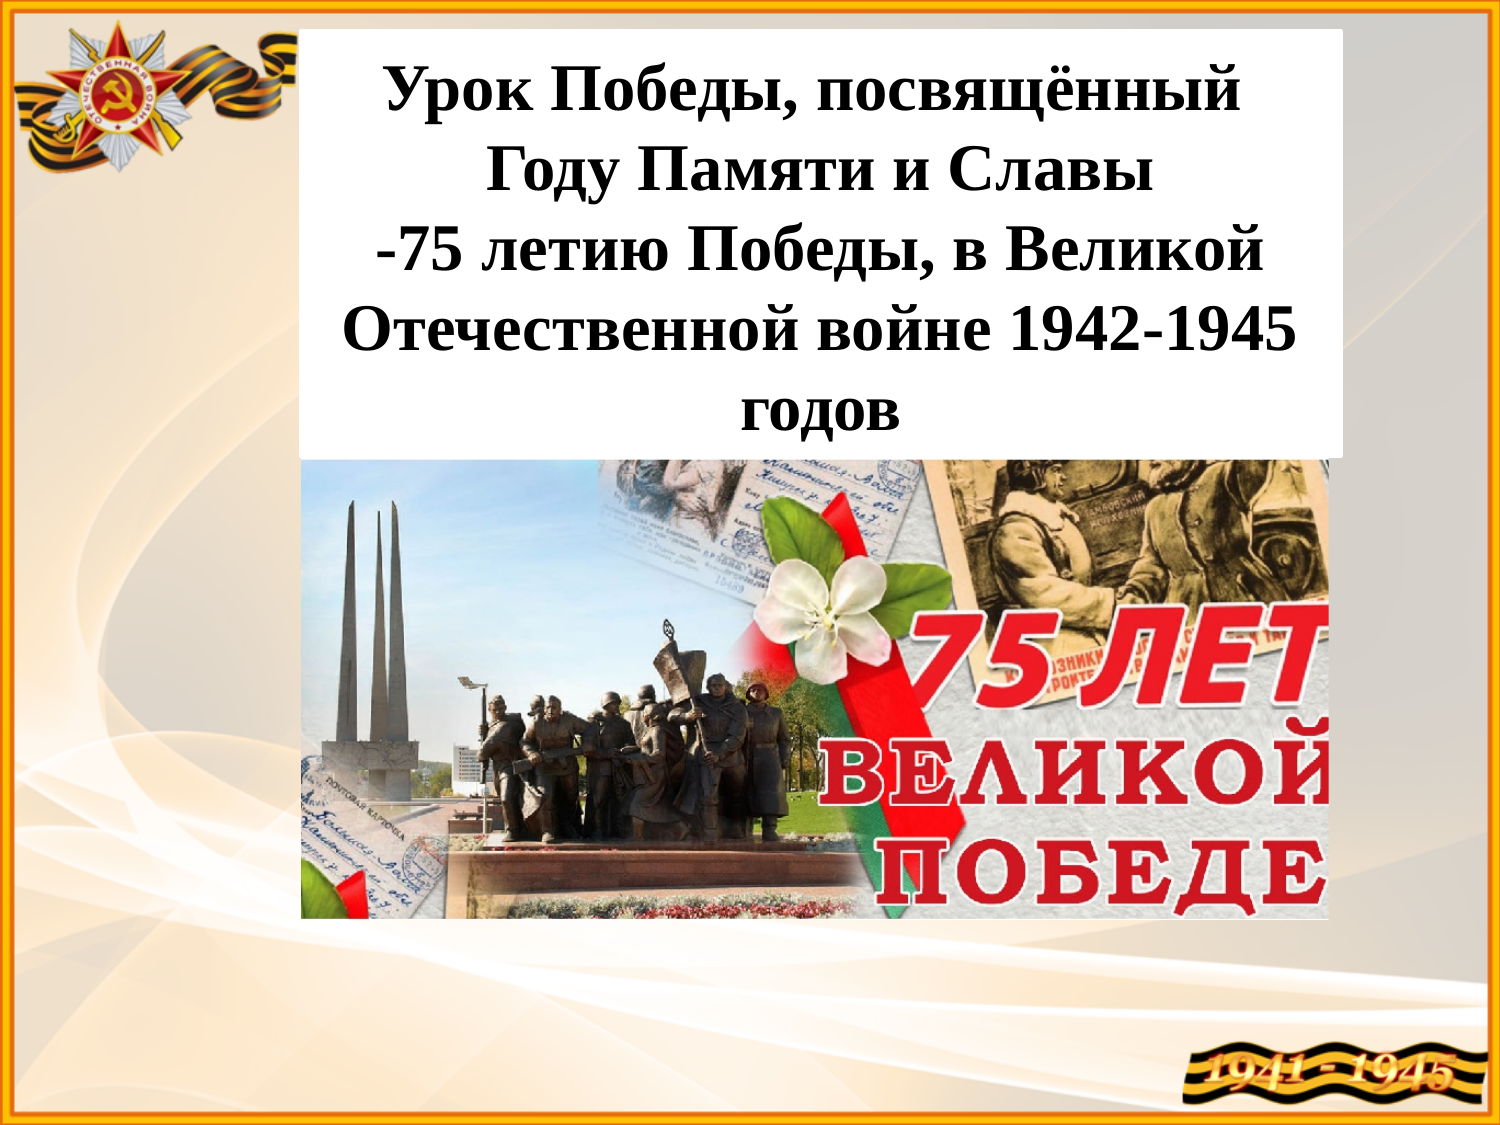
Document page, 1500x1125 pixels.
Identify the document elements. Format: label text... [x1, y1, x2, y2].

text_box Урок Победы, посвящённый Году Памяти и Славы -75 летию Победы, в Великой Отечественной войне 1942-1945 годов [299, 29, 1343, 458]
picture [0, 0, 1500, 1125]
